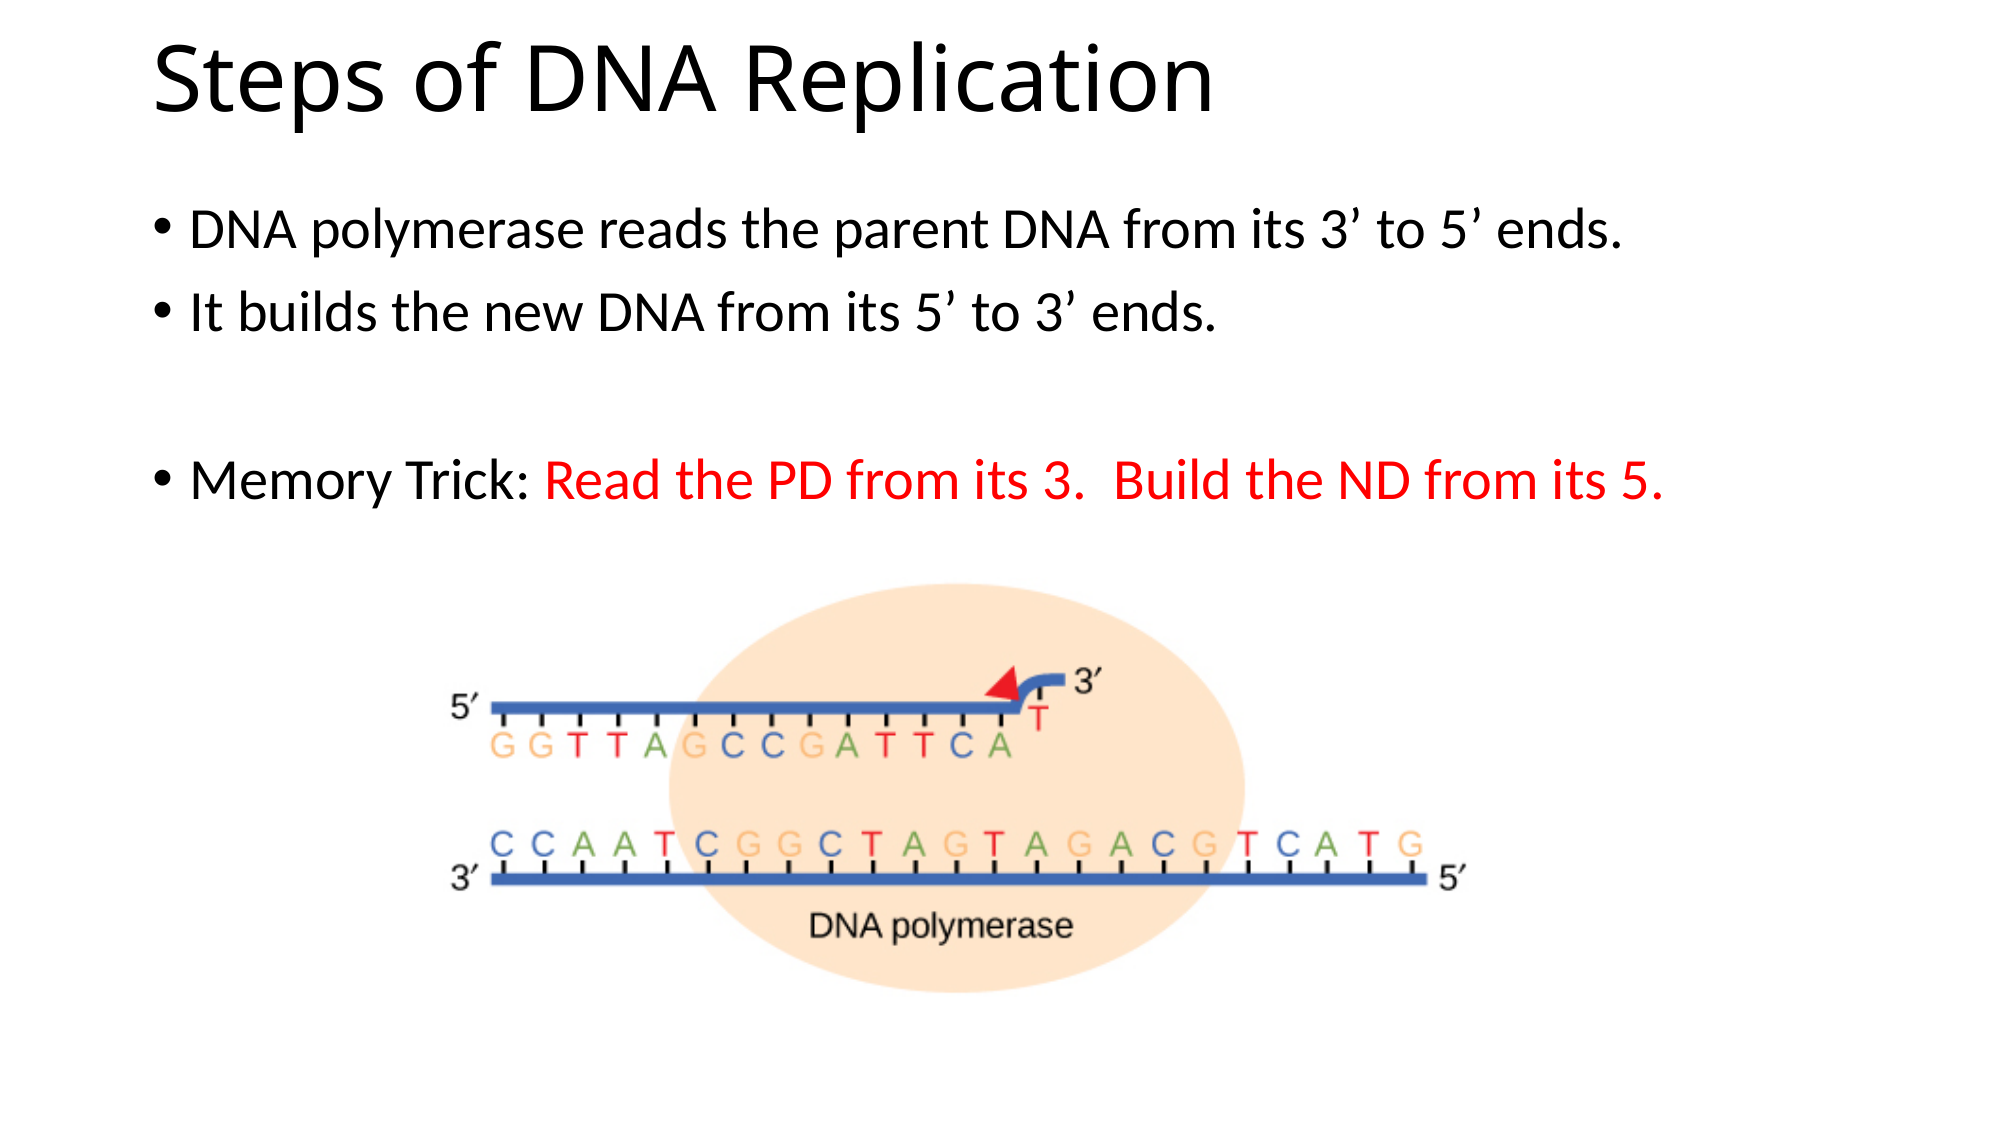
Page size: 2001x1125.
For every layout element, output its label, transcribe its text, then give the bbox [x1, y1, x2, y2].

title Steps of DNA Replication [137, 0, 1863, 190]
picture [443, 577, 1470, 997]
list DNA polymerase reads the parent DNA from its 3’ to 5’ ends. It builds the new DNA from its 5’ to 3’ ends. Memory Trick: Read the PD from its 3. Build the ND from its 5. [137, 190, 1863, 904]
